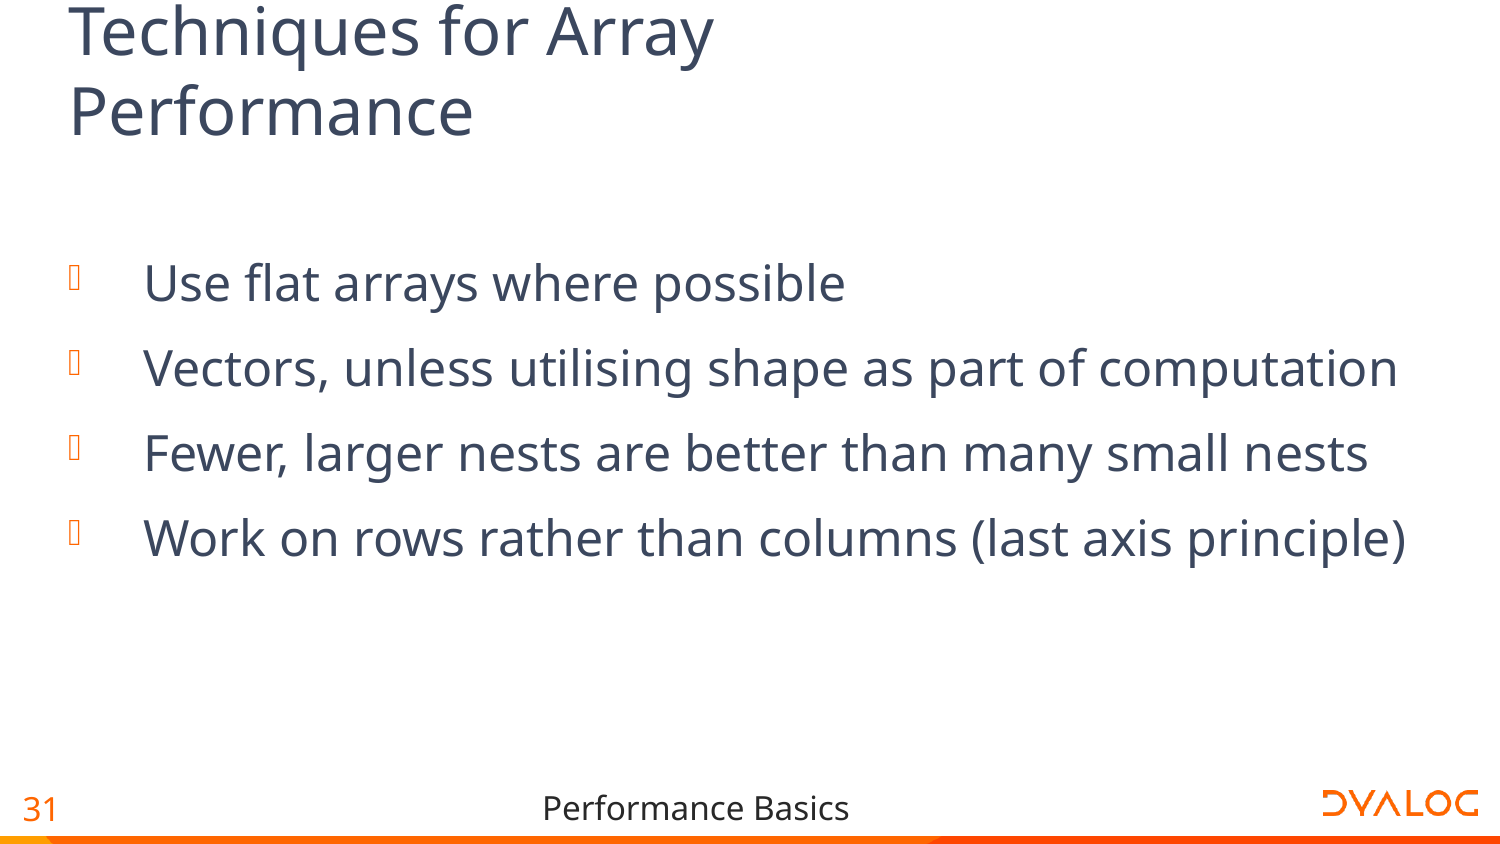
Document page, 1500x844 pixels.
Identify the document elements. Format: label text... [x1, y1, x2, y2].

title Techniques for Array Performance [53, 43, 1121, 157]
picture [0, 836, 1500, 844]
picture [1323, 790, 1478, 816]
list Use flat arrays where possible Vectors, unless utilising shape as part of computation Fewer, larger nests are better than many small nests Work on rows rather than columns (last axis principle) [53, 244, 1443, 740]
